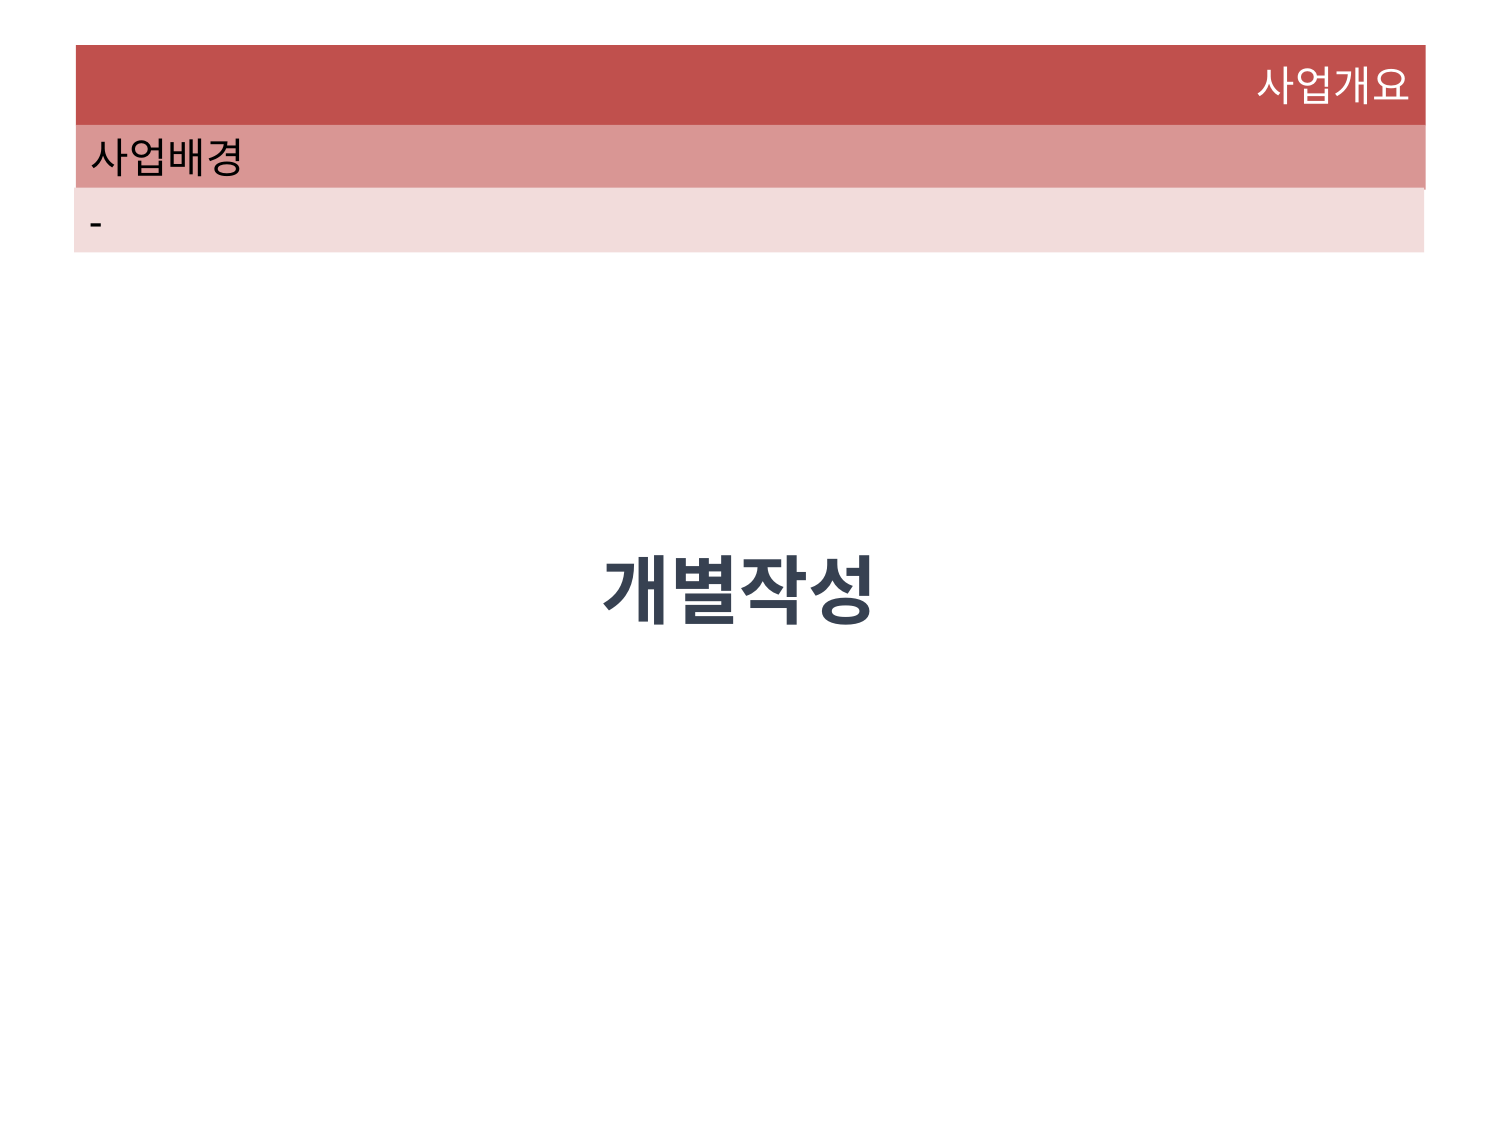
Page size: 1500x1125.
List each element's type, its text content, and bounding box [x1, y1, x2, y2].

text_box - [74, 187, 1425, 253]
text_box 사업배경 [75, 124, 1426, 190]
list 개별작성 [77, 326, 1402, 988]
text_box 사업개요 [75, 45, 1426, 124]
